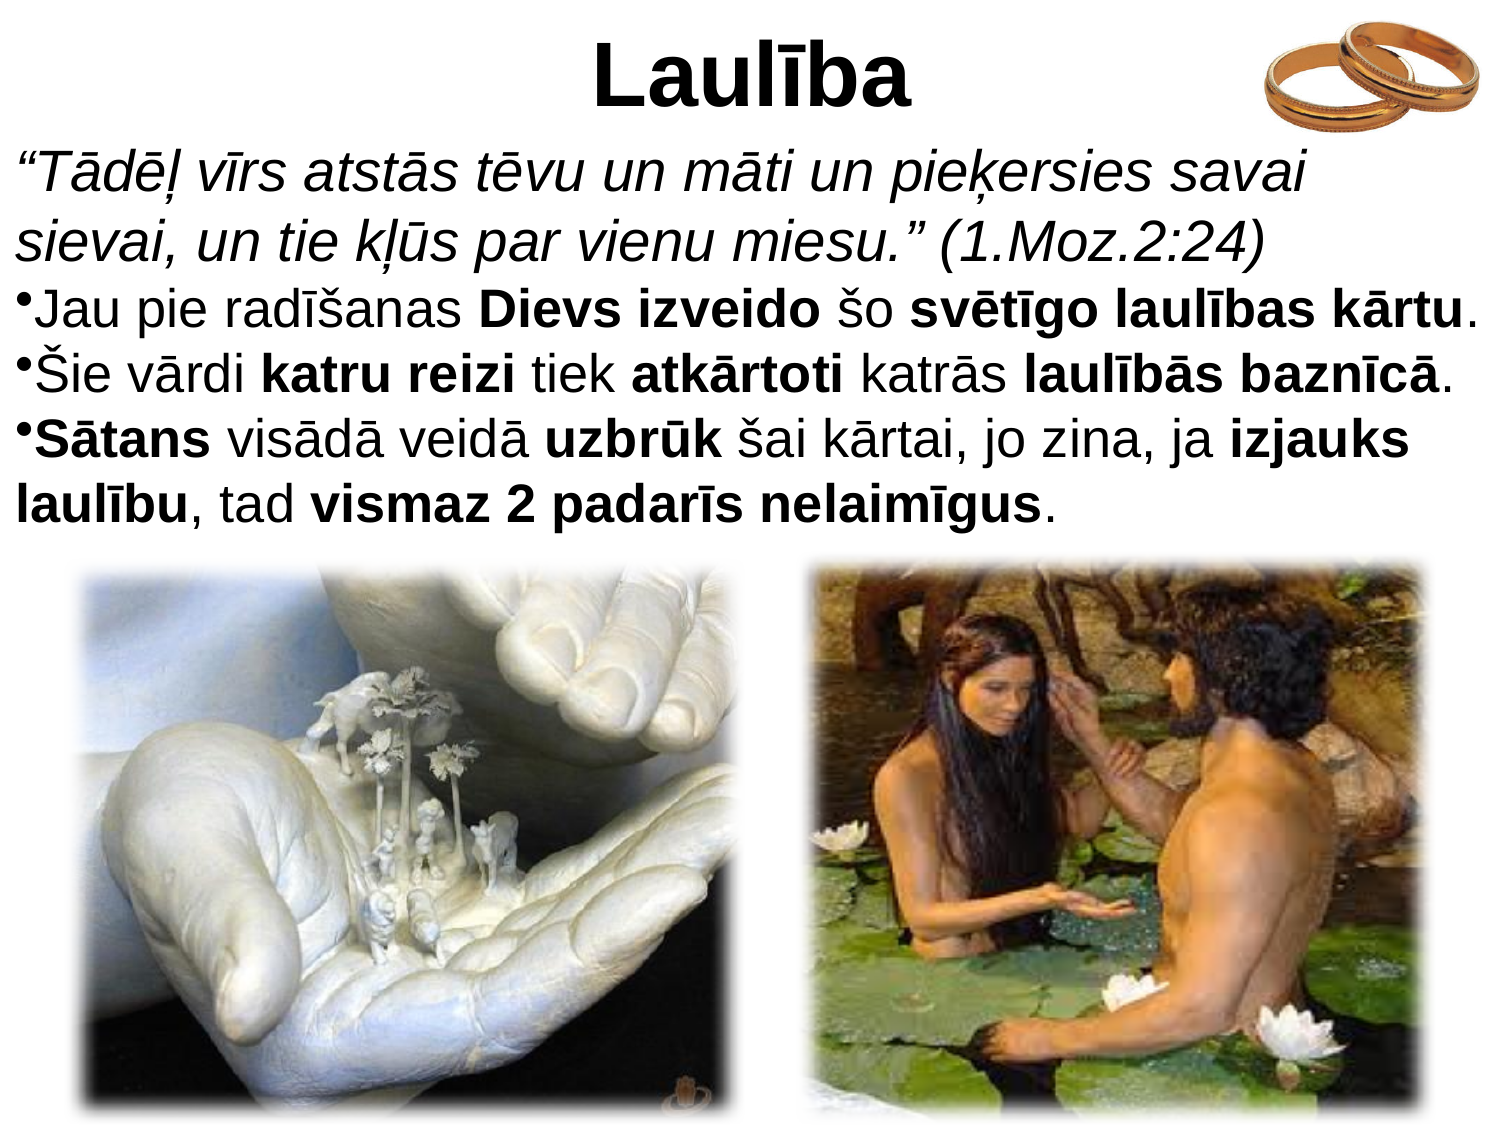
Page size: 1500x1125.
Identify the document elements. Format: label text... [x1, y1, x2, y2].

list “Tādēļ vīrs atstās tēvu un māti un pieķersies savai sievai, un tie kļūs par vienu miesu.” (1.Moz.2:24) Jau pie radīšanas Dievs izveido šo svētīgo laulības kārtu. Šie vārdi katru reizi tiek atkārtoti katrās laulībās baznīcā. Sātans visādā veidā uzbrūk šai kārtai, jo zina, ja izjauks laulību, tad vismaz 2 padarīs nelaimīgus. [0, 125, 1500, 516]
picture [796, 551, 1436, 1125]
picture [1206, 0, 1500, 179]
title Laulība [76, 0, 1201, 140]
picture [64, 557, 745, 1125]
